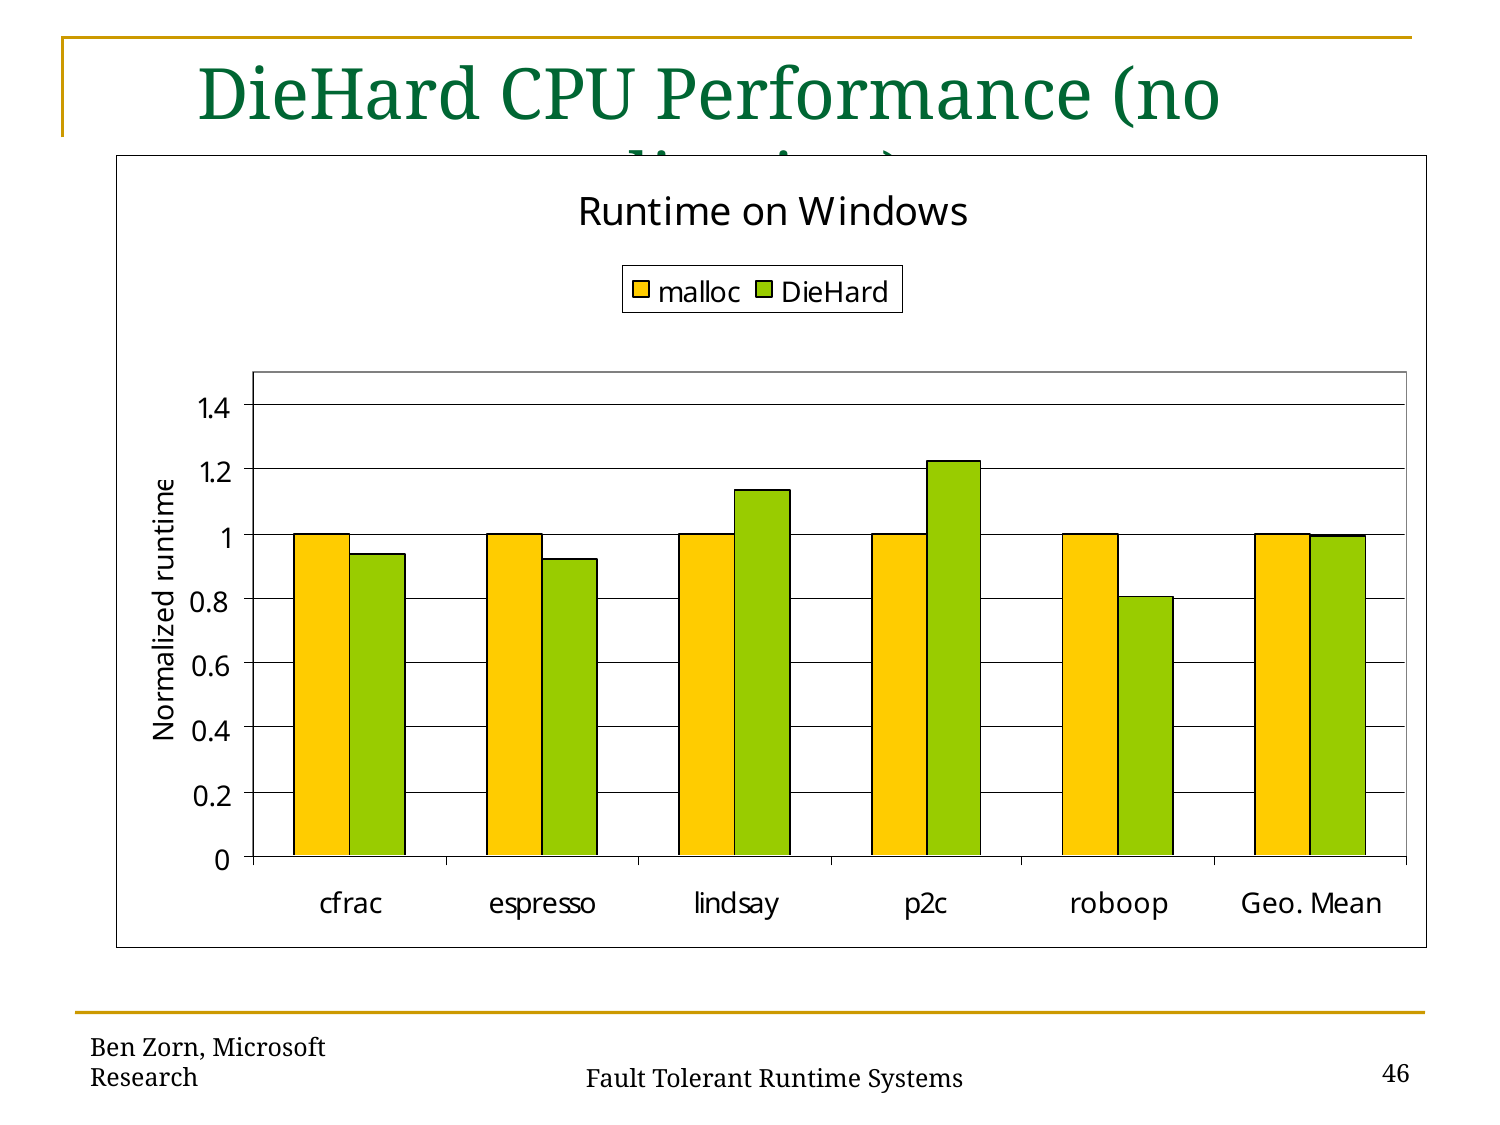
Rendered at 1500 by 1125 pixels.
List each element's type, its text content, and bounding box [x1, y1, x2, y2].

slide_number Ben Zorn, Microsoft Research [74, 1023, 426, 1100]
footer Fault Tolerant Runtime Systems [474, 1024, 1076, 1101]
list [103, 142, 1441, 961]
title DieHard CPU Performance (no replication) [69, 40, 1352, 149]
slide_number 46 [1074, 1023, 1426, 1100]
